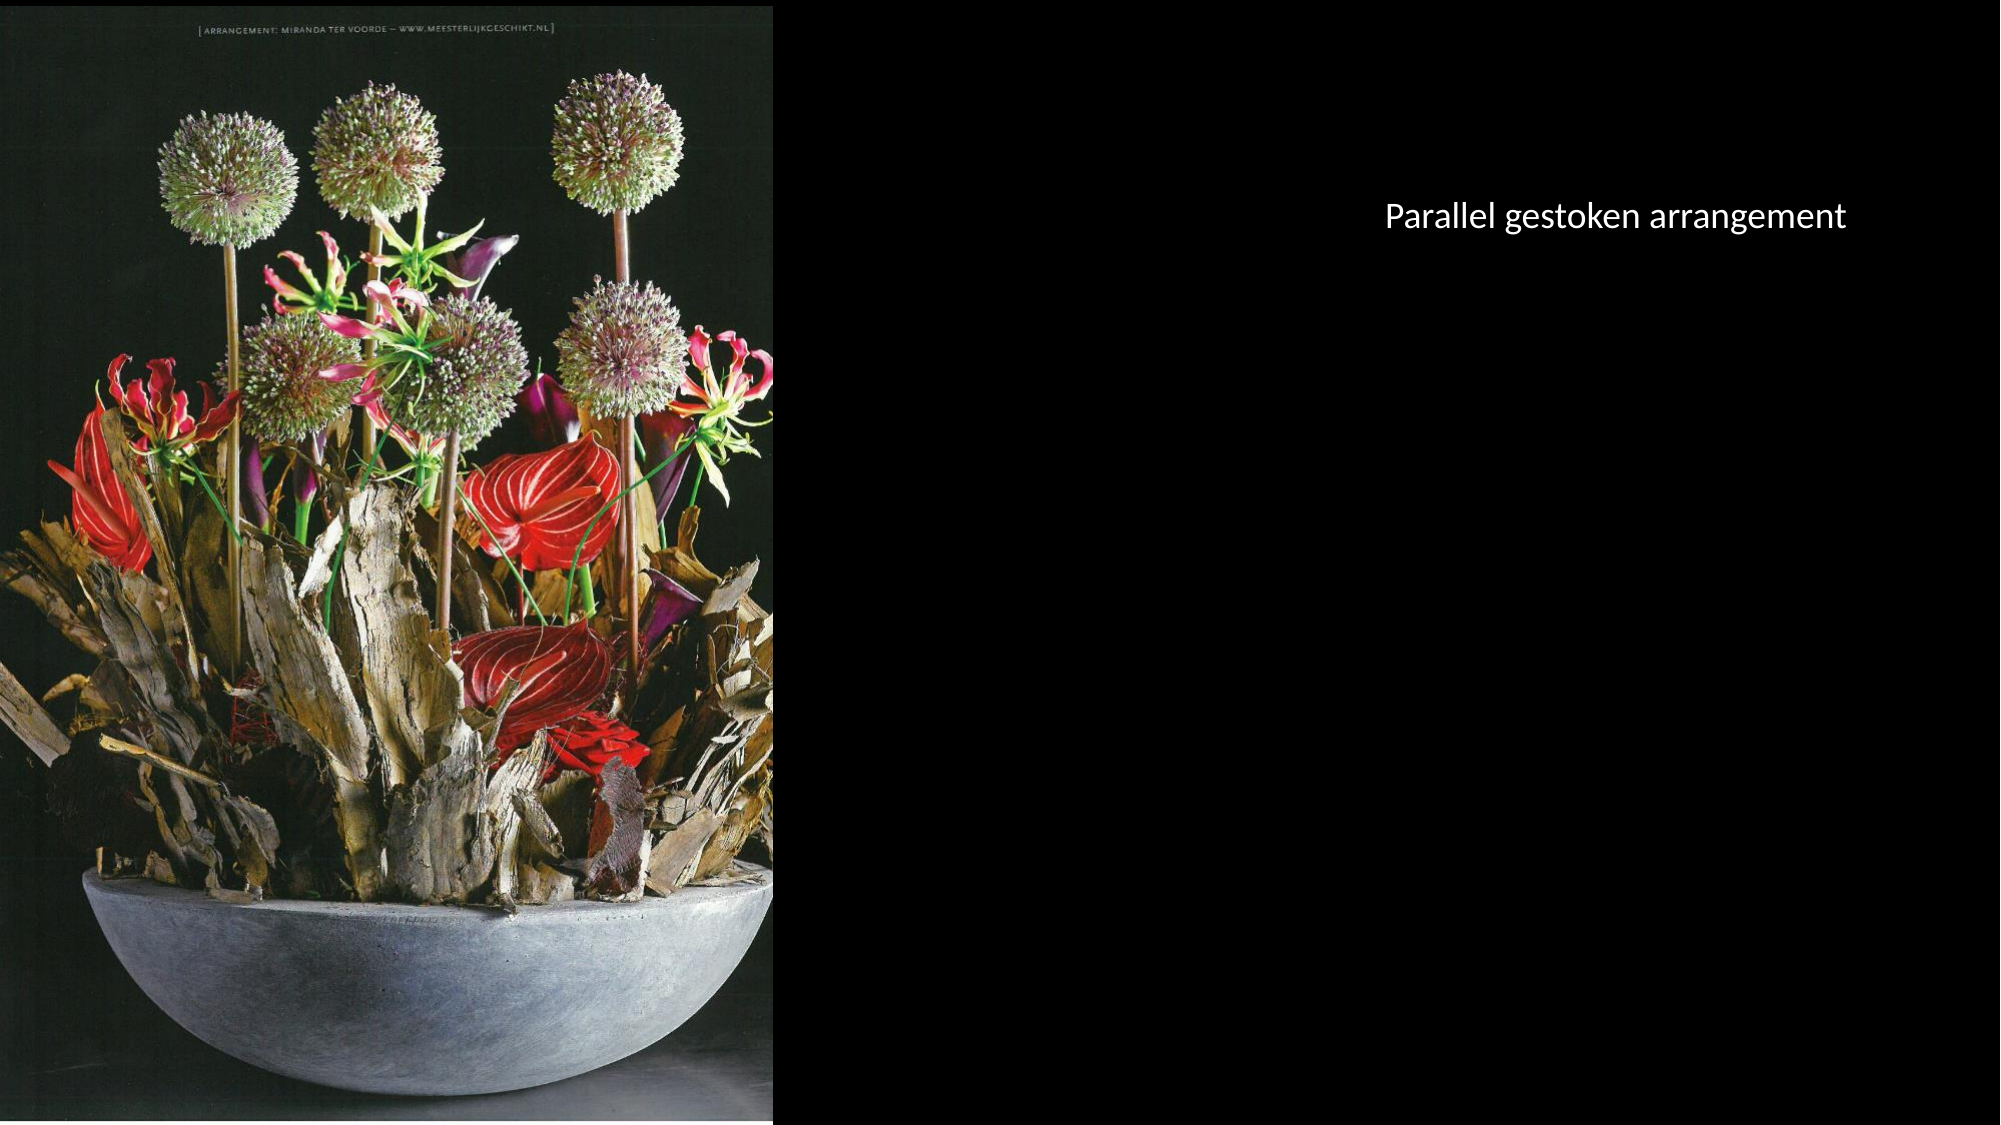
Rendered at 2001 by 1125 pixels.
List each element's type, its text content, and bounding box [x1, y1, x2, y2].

picture [0, 6, 773, 1125]
text_box Parallel gestoken arrangement [1370, 183, 1946, 244]
